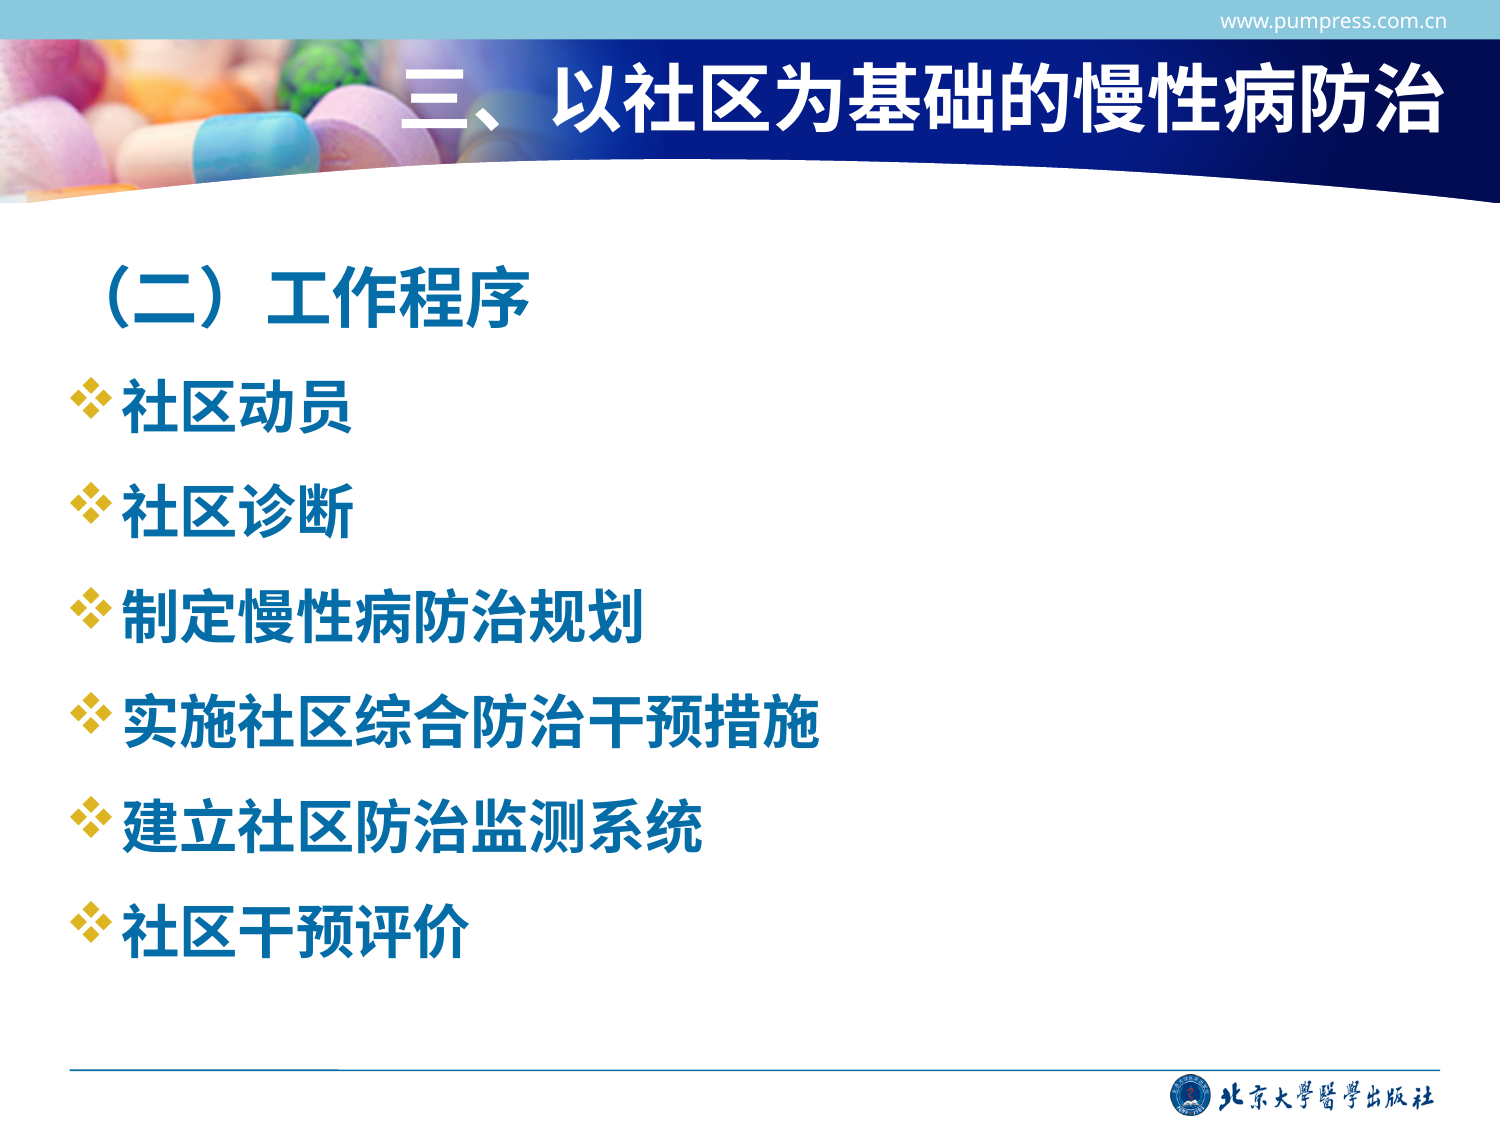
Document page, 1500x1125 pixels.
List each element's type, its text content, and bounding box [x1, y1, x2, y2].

title 三、以社区为基础的慢性病防治 [137, 49, 1463, 143]
picture [1170, 1074, 1436, 1118]
list （二）工作程序 社区动员 社区诊断 制定慢性病防治规划 实施社区综合防治干预措施 建立社区防治监测系统 社区干预评价 [49, 207, 1463, 1026]
picture [0, 40, 1500, 203]
slide_number www.pumpress.com.cn [1024, 0, 1463, 38]
